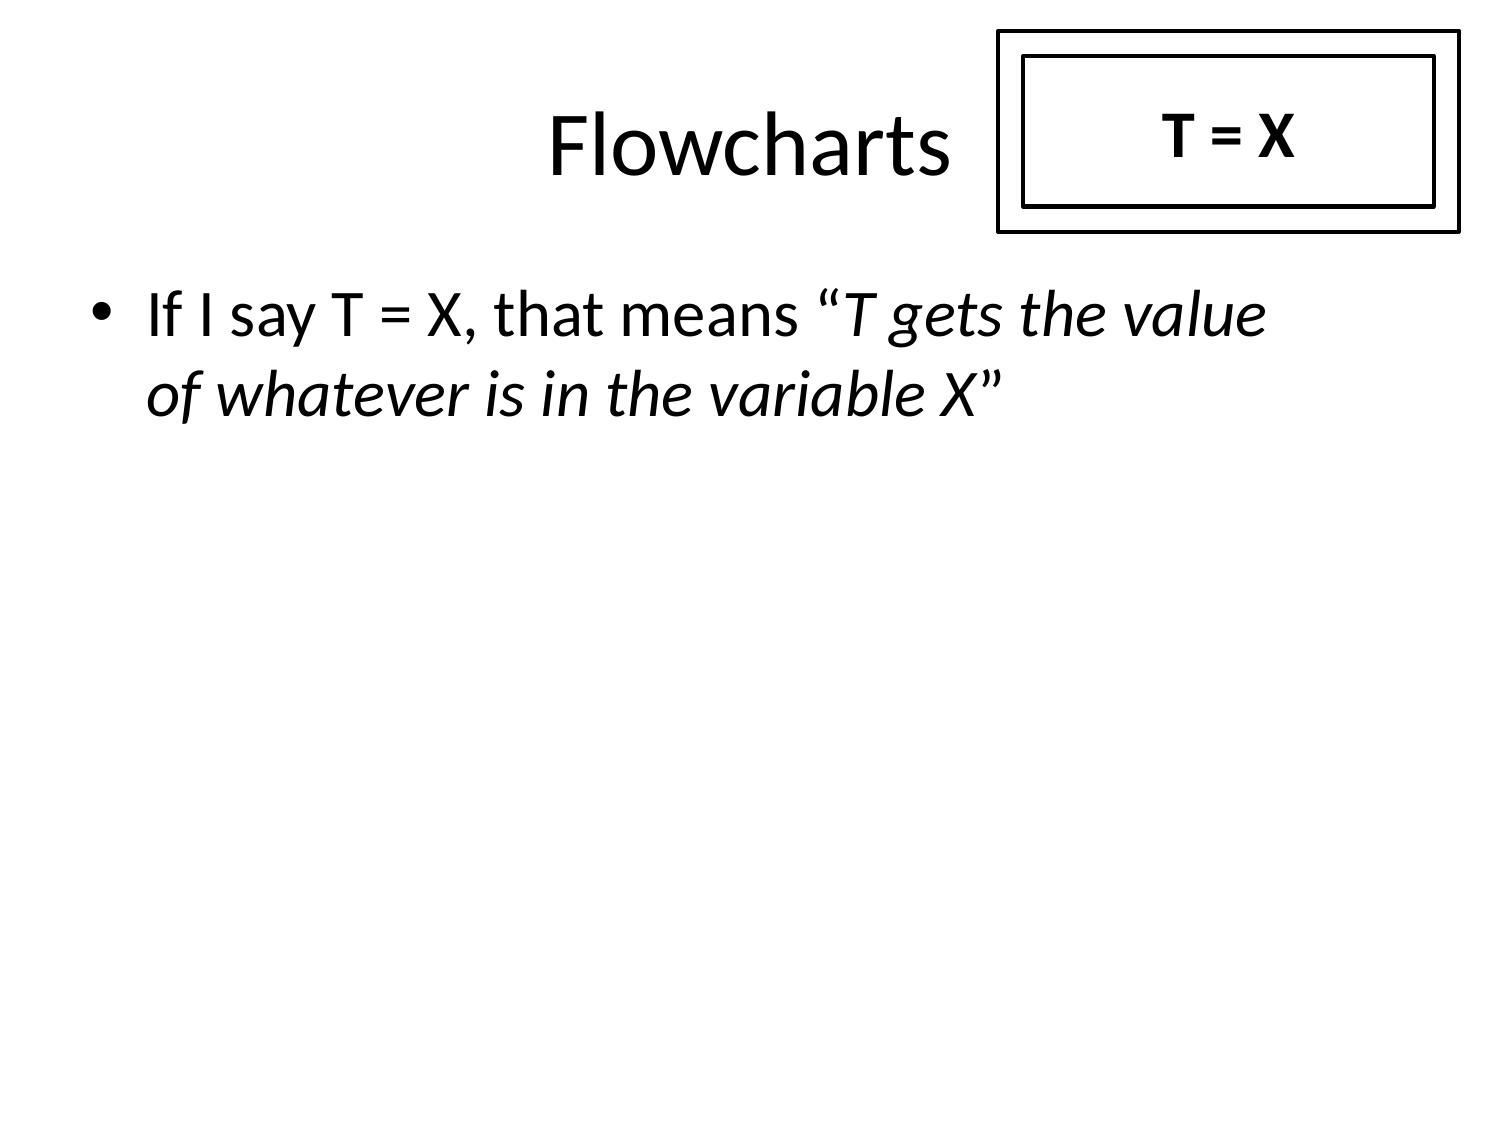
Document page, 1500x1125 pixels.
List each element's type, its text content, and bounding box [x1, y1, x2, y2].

list If I say T = X, that means “T gets the value of whatever is in the variable X” [75, 262, 1317, 1005]
title Flowcharts [1025, 58, 1425, 204]
text_box T = X [996, 29, 1461, 234]
title Flowcharts [75, 45, 996, 233]
